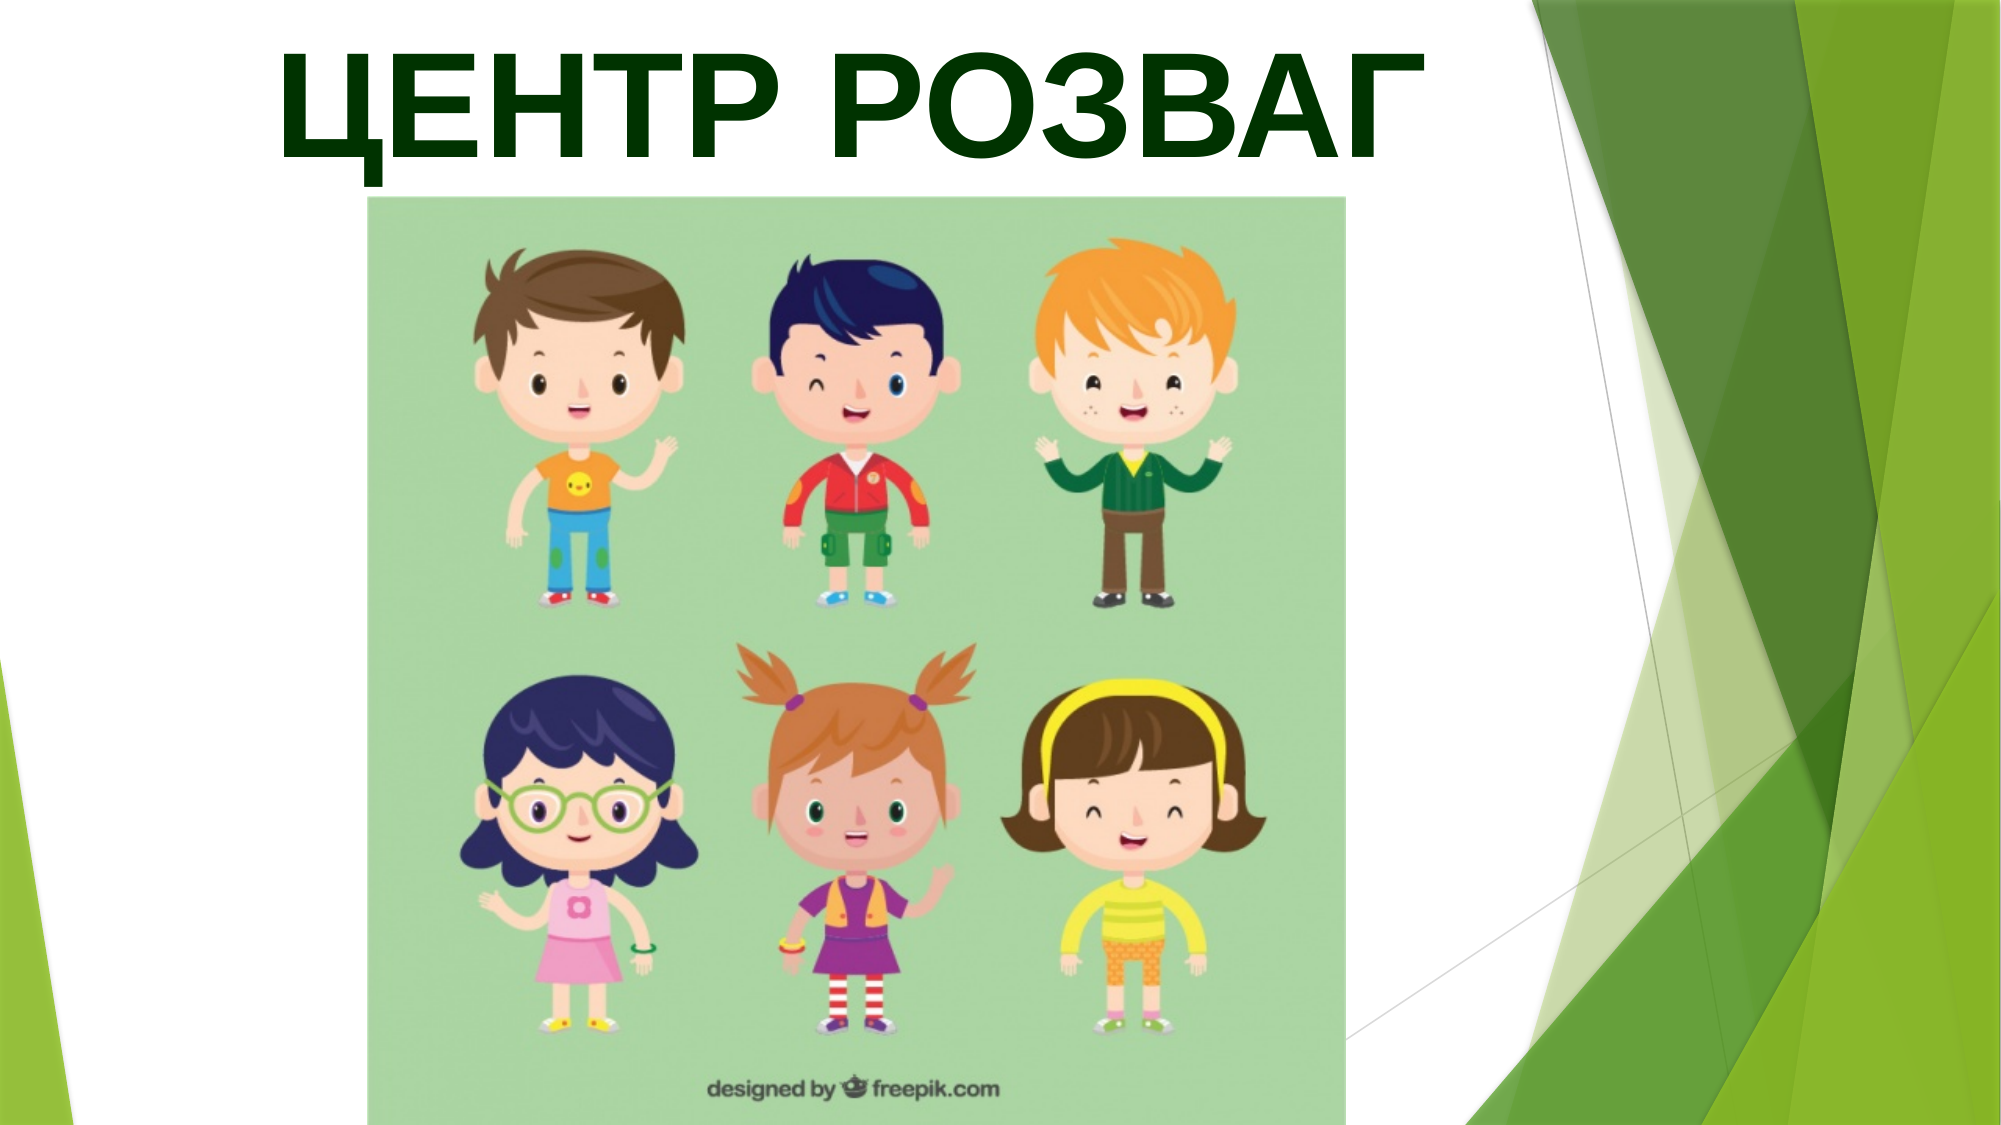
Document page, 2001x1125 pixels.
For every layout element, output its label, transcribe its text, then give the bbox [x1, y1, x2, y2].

text_box ЦЕНТР РОЗВАГ [259, 0, 1507, 195]
picture [366, 196, 1346, 1125]
